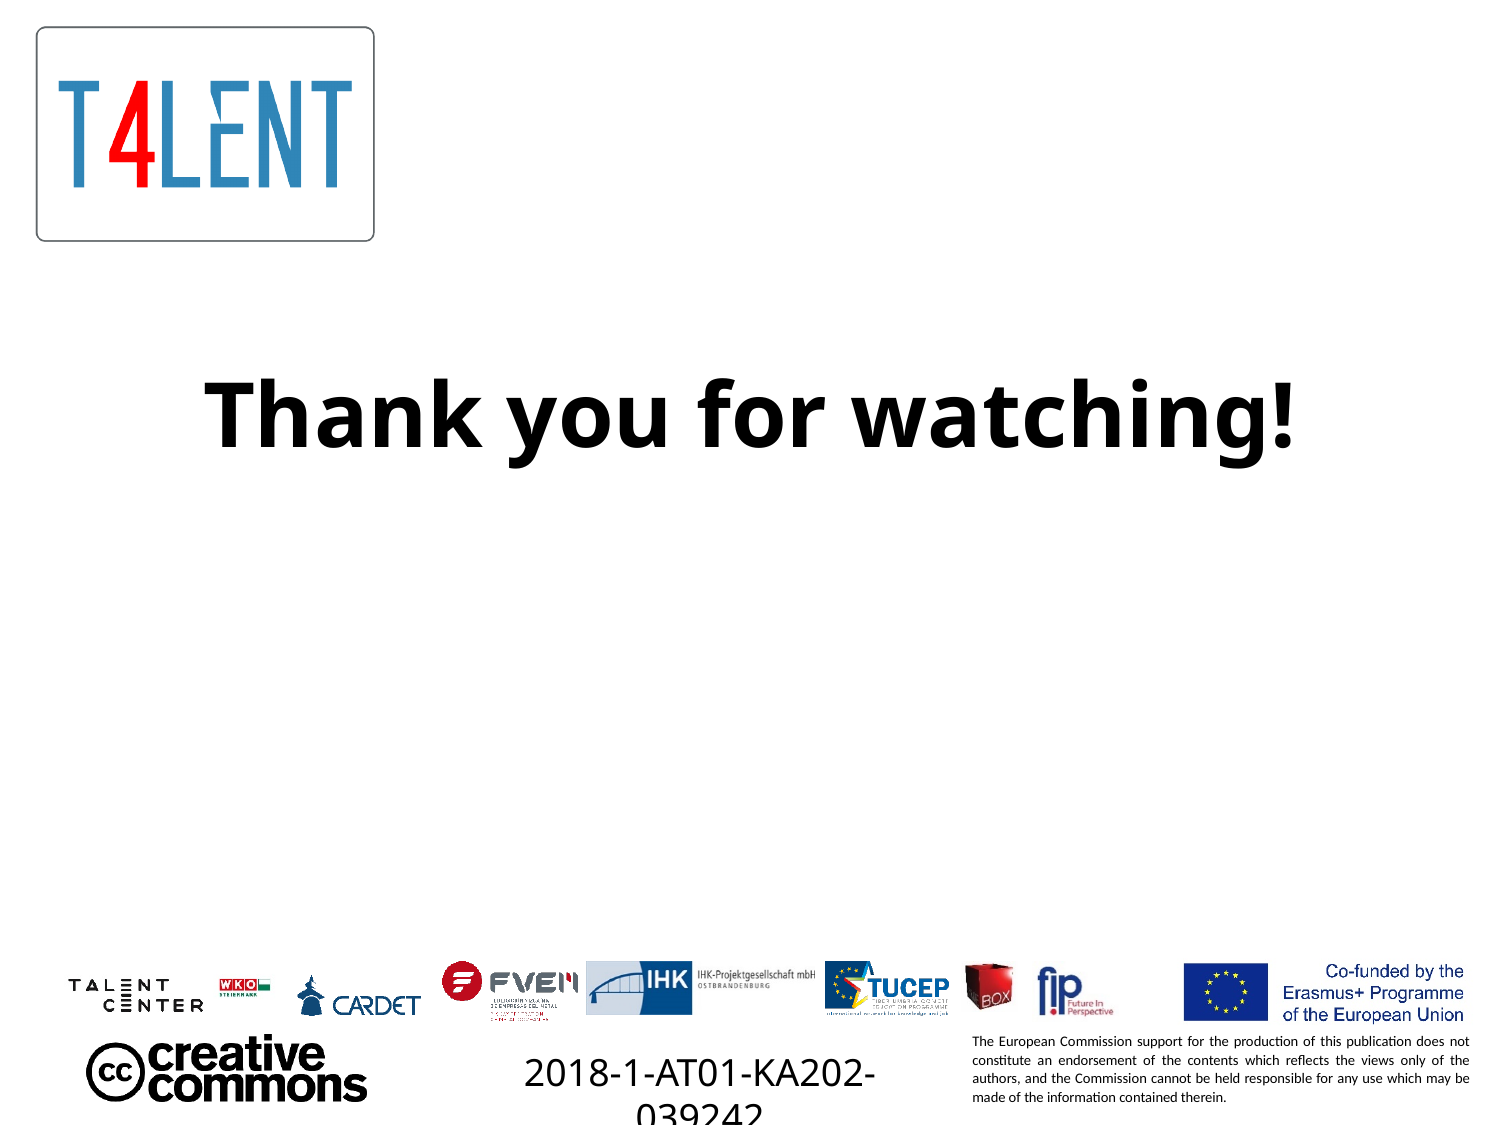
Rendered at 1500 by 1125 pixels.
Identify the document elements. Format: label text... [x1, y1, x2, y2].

picture [585, 960, 815, 1015]
picture [824, 960, 949, 1017]
picture [50, 960, 288, 1027]
picture [85, 1034, 367, 1102]
picture [294, 960, 425, 1028]
picture [442, 960, 578, 1021]
picture [1166, 958, 1478, 1026]
picture [960, 960, 1018, 1012]
picture [35, 26, 375, 242]
picture [1031, 960, 1119, 1023]
title Thank you for watching! [187, 258, 1313, 576]
text_box 2018-1-AT01-KA202-039242 [454, 1040, 946, 1125]
